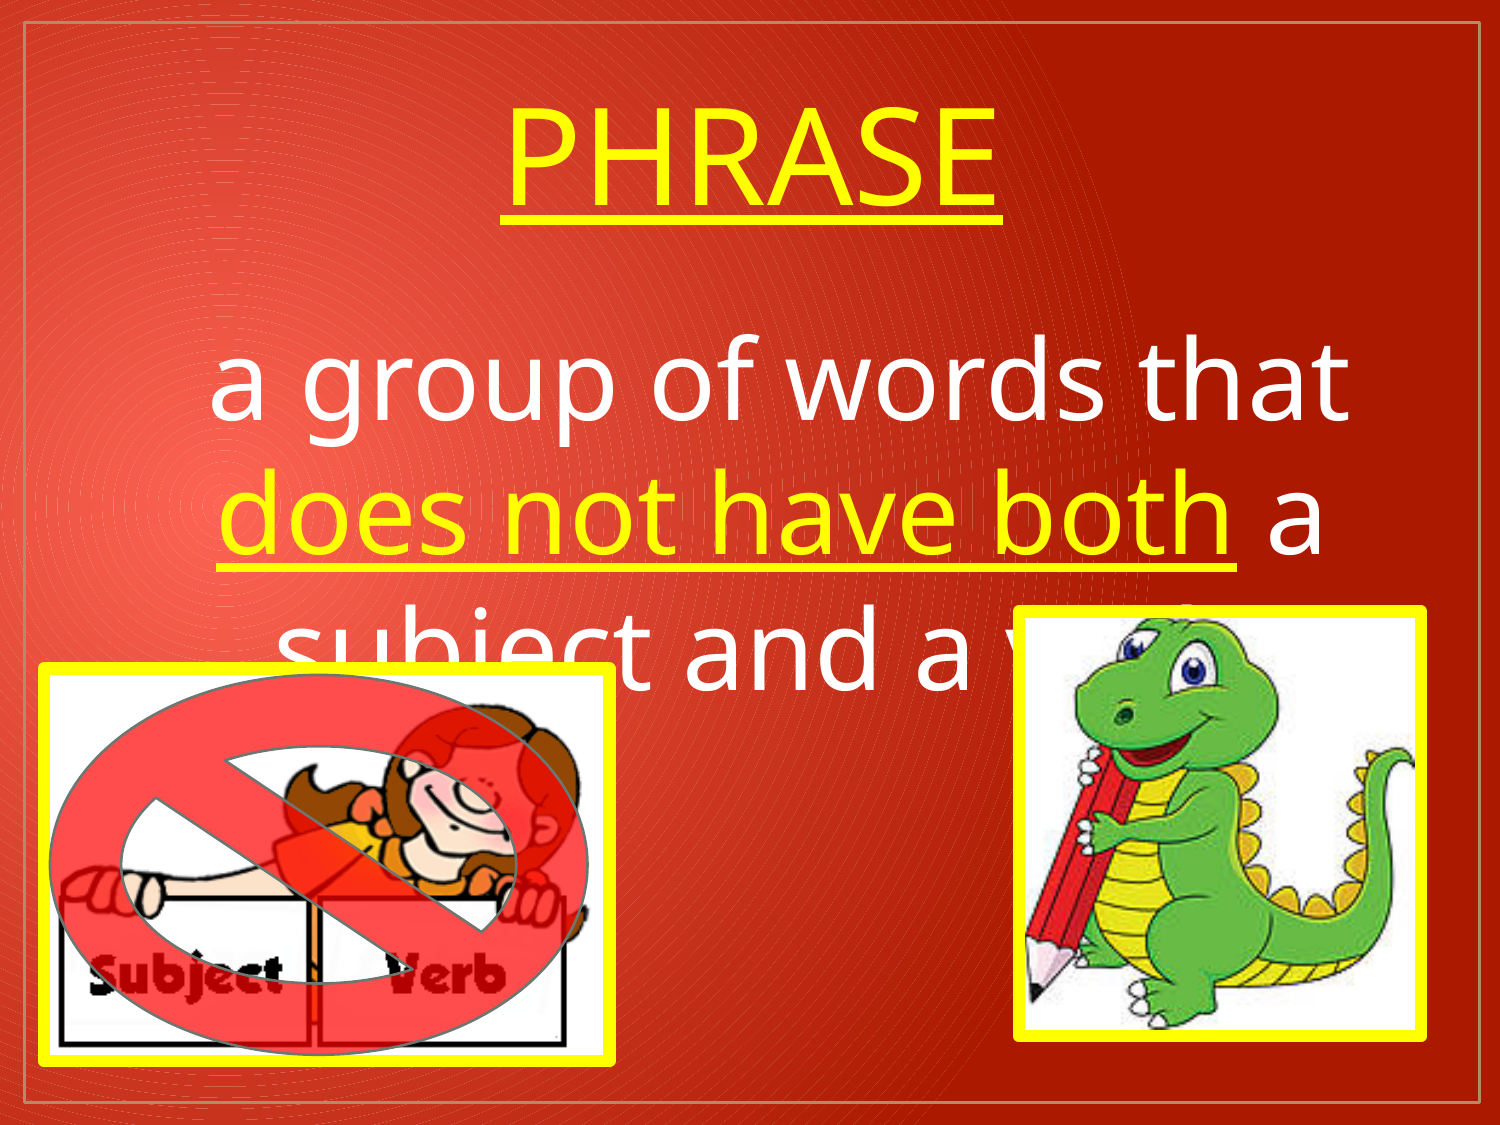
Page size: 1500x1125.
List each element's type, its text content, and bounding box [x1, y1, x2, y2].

list a group of words that does not have both a subject and a verb [24, 299, 1475, 813]
picture [49, 674, 604, 1055]
text_box PHRASE [91, 62, 1413, 240]
picture [1024, 617, 1416, 1031]
